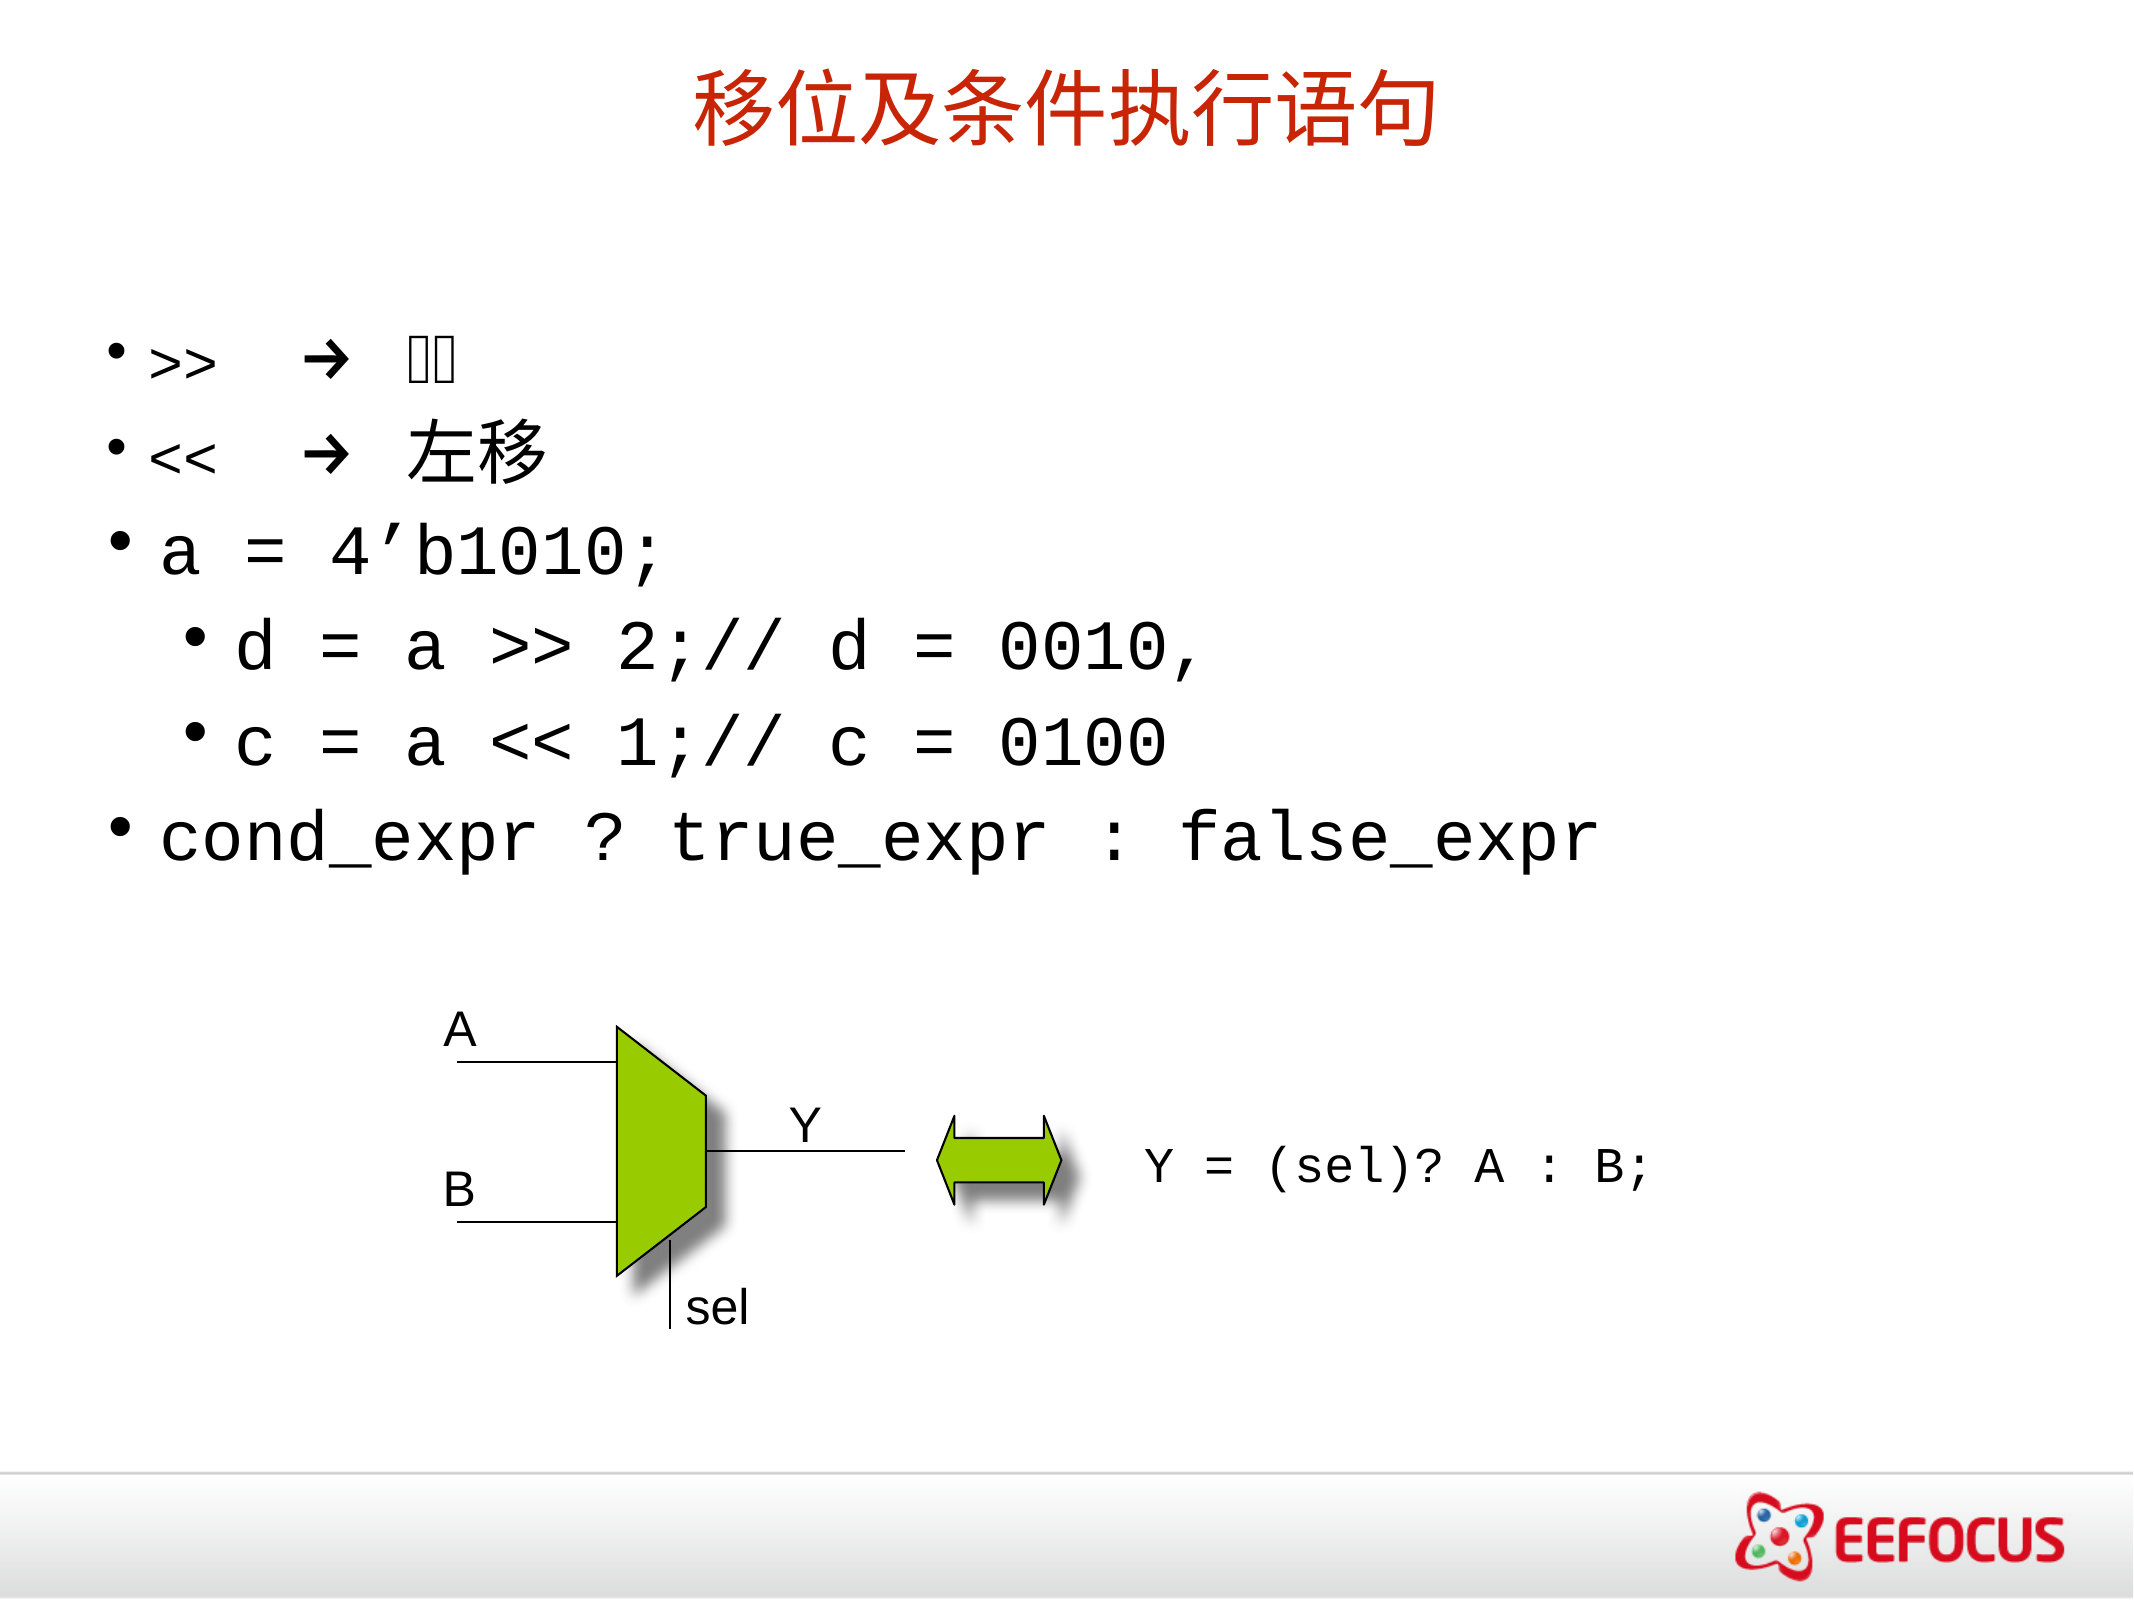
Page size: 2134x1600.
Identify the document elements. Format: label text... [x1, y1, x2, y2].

picture [0, 0, 2134, 1600]
list >> → 右移 << → 左移 a = 4’b1010; d = a >> 2;// d = 0010, c = a << 1;// c = 0100 cond_expr ? true_expr : false_expr [88, 301, 2010, 929]
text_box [431, 987, 1667, 1344]
title 移位及条件执行语句 [106, 0, 2028, 215]
